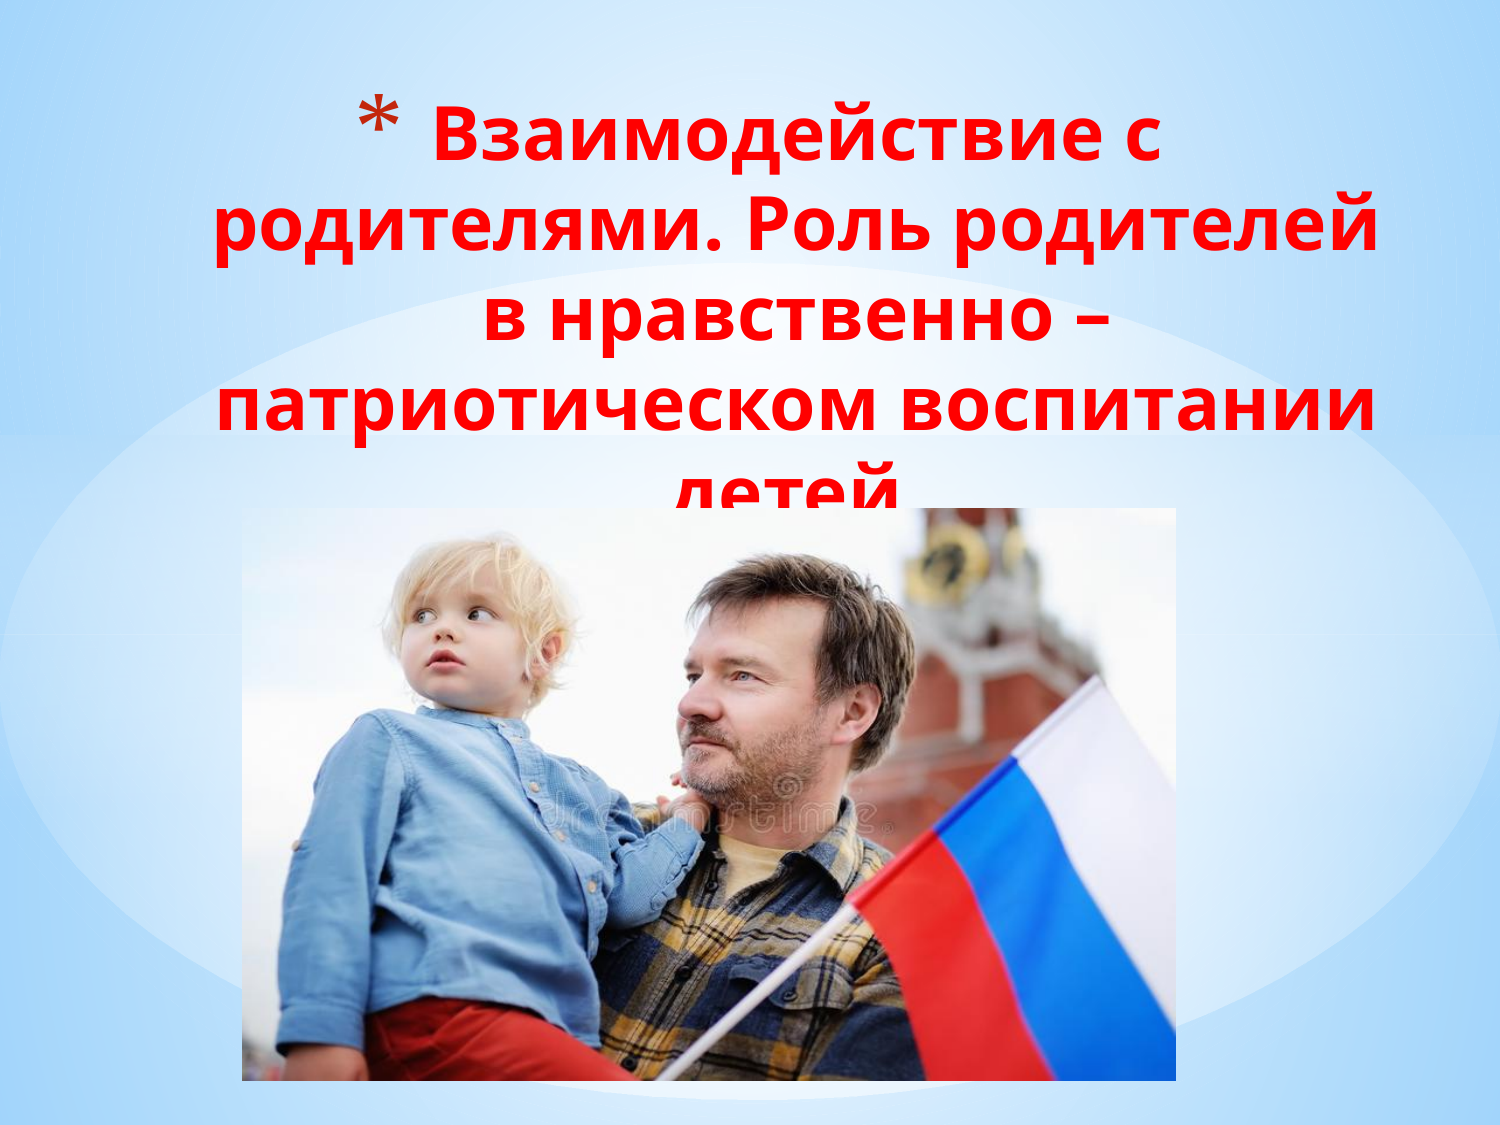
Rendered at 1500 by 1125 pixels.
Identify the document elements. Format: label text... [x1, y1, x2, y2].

picture [241, 507, 1176, 1082]
title Взаимодействие с родителями. Роль родителей в нравственно – патриотическом воспитании детей. [76, 78, 1412, 480]
